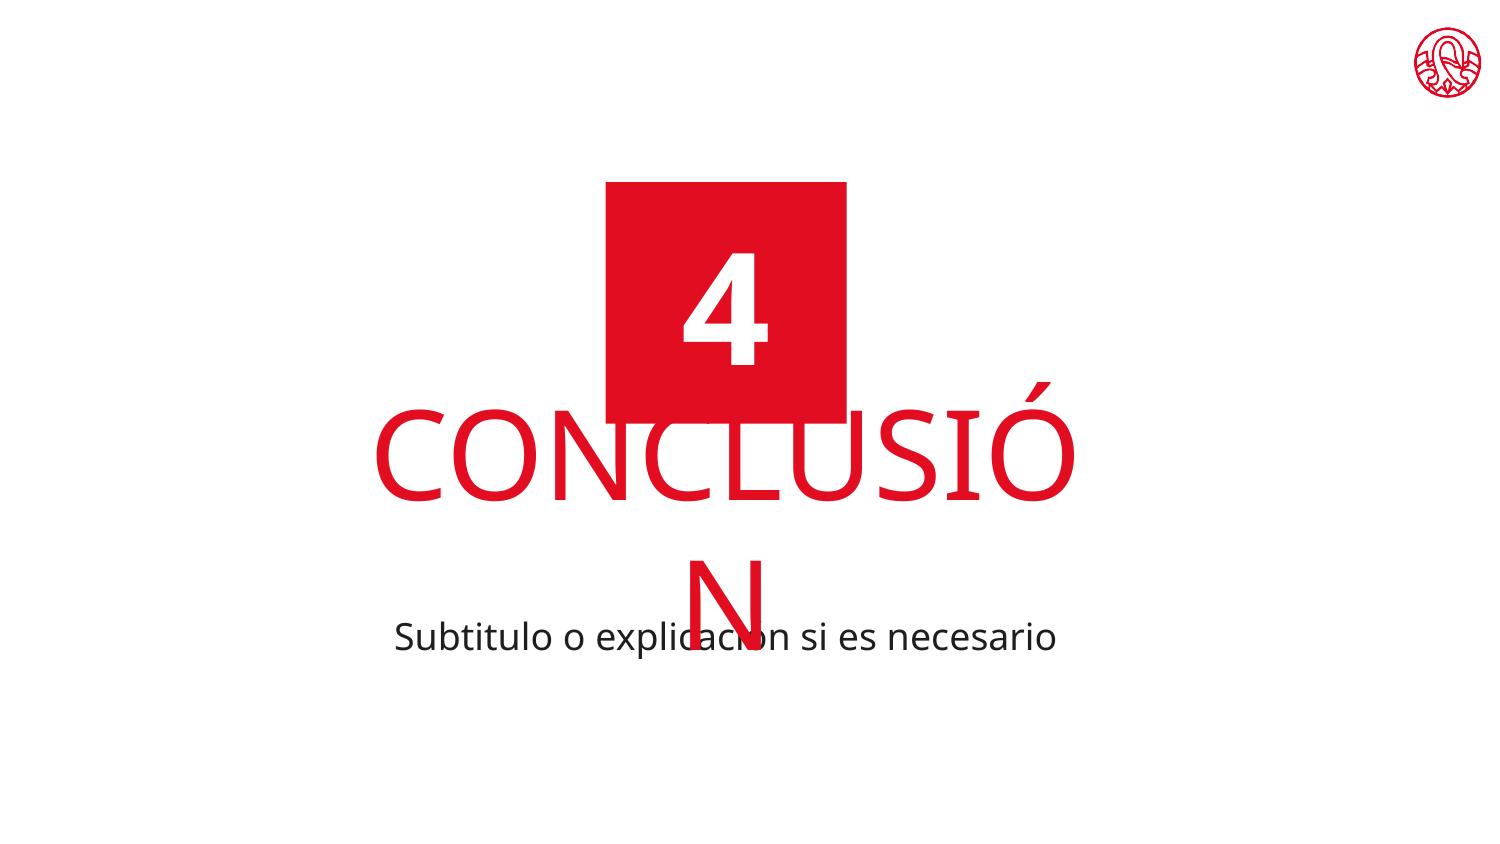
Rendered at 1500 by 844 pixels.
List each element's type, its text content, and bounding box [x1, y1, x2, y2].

title 4 [605, 182, 847, 424]
subtitle Subtitulo o explicación si es necesario [300, 590, 1153, 662]
picture [1408, 24, 1484, 103]
title CONCLUSIÓN [325, 439, 1127, 613]
